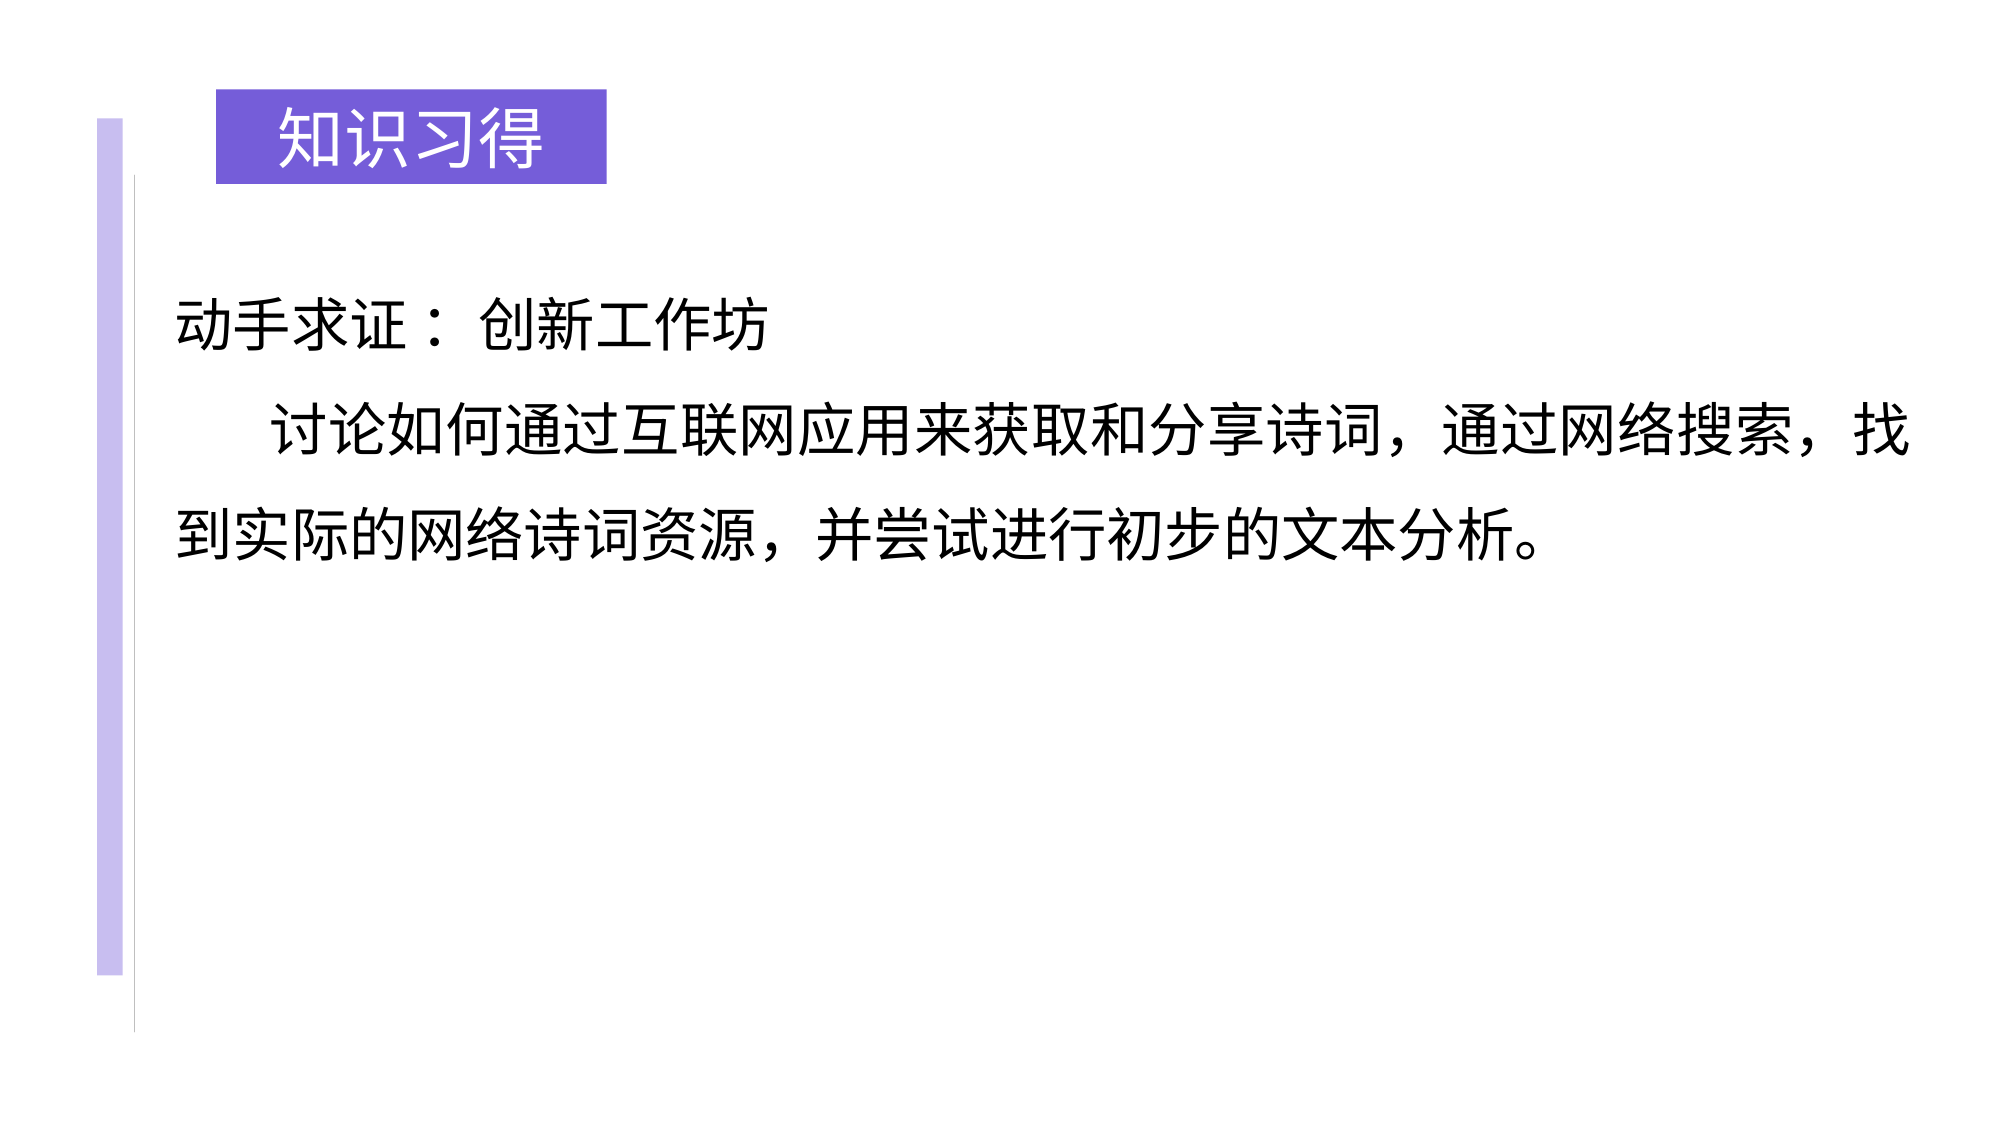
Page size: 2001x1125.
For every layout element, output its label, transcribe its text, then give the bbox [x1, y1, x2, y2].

text_box [96, 604, 124, 976]
text_box 知识习得 [216, 89, 607, 184]
text_box [96, 117, 124, 603]
text_box 动手求证 ：创新工作坊 讨论如何通过互联网应用来获取和分享诗词，通过网络搜索，找到实际的网络诗词资源，并尝试进行初步的文本分析。 [159, 246, 1926, 1052]
